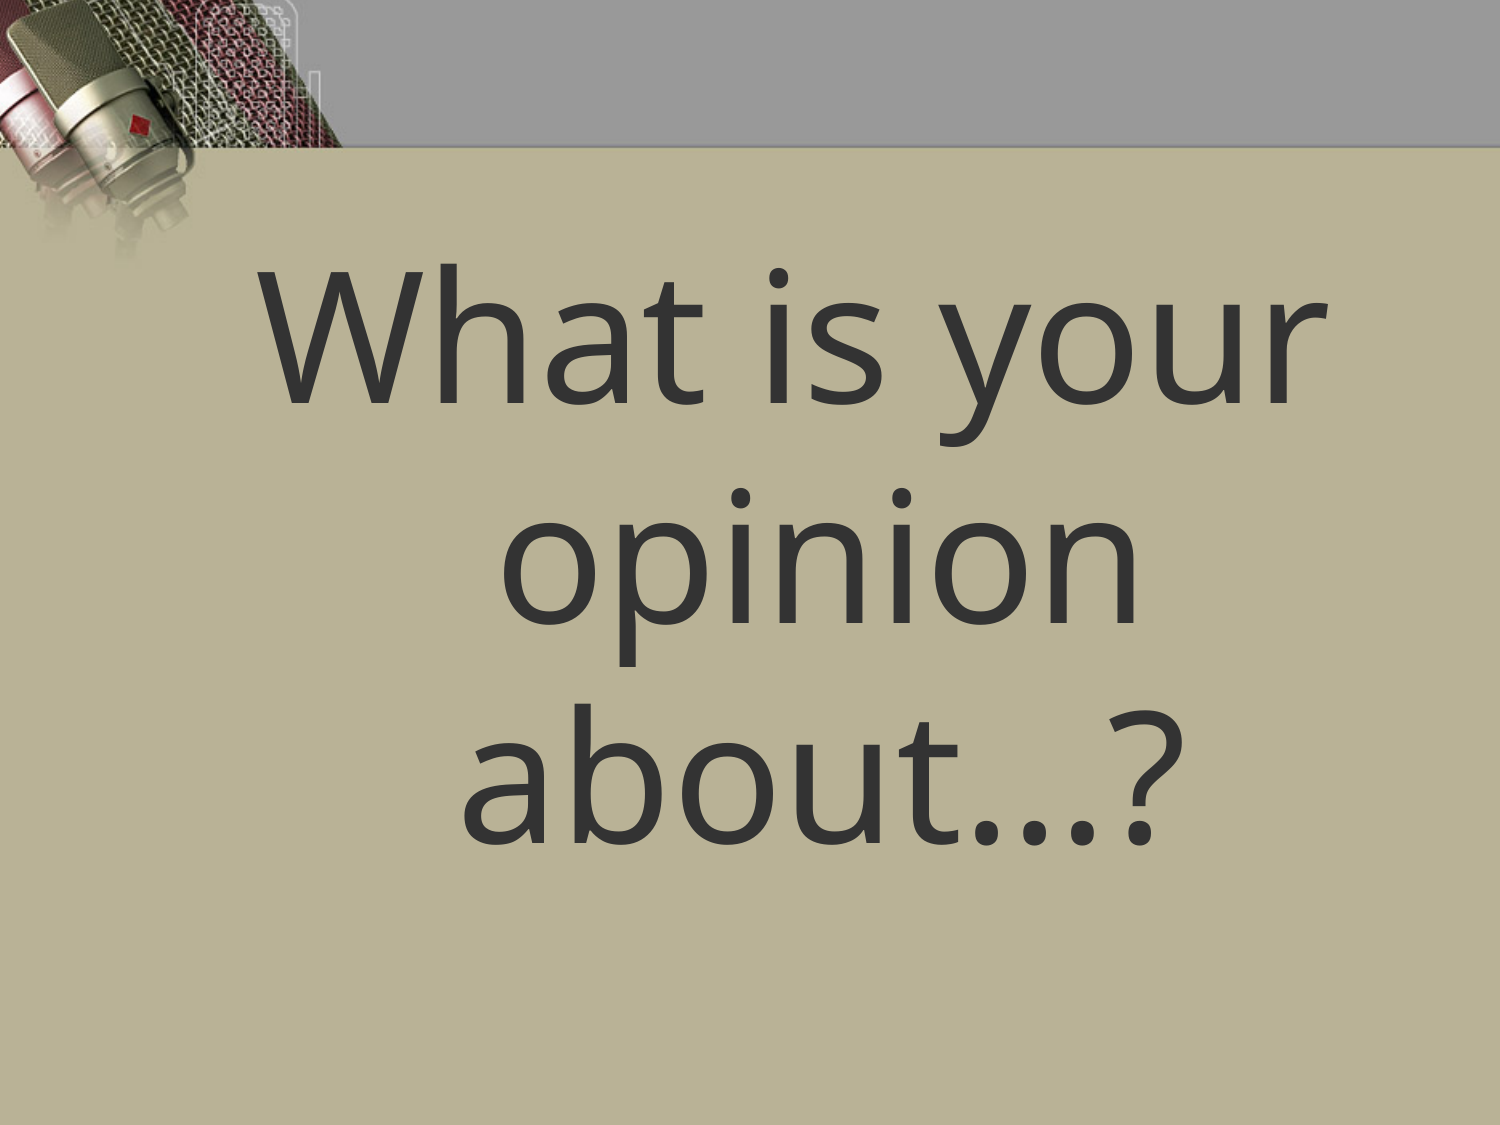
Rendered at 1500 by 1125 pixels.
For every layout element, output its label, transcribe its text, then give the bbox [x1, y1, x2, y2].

list What is your opinion about…? [124, 212, 1463, 1051]
picture [0, 0, 1500, 1125]
